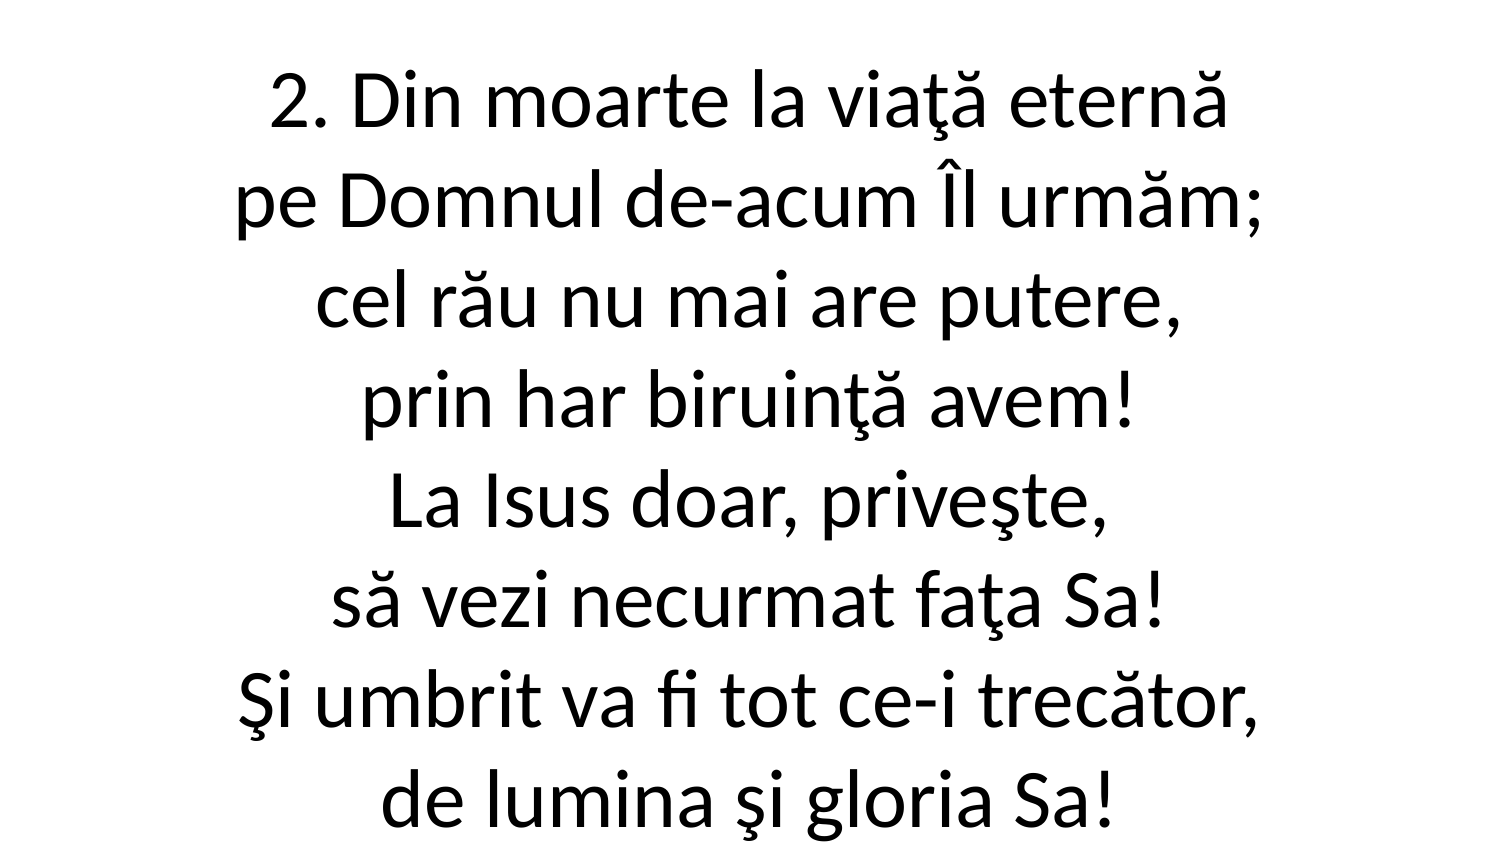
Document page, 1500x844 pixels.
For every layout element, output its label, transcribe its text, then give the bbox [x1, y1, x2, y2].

text_box 2. Din moarte la viaţă eternă pe Domnul de-acum Îl urmăm; cel rău nu mai are putere, prin har biruinţă avem! La Isus doar, priveşte, să vezi necurmat faţa Sa! Şi umbrit va fi tot ce-i trecător, de lumina şi gloria Sa! [218, 0, 1282, 844]
